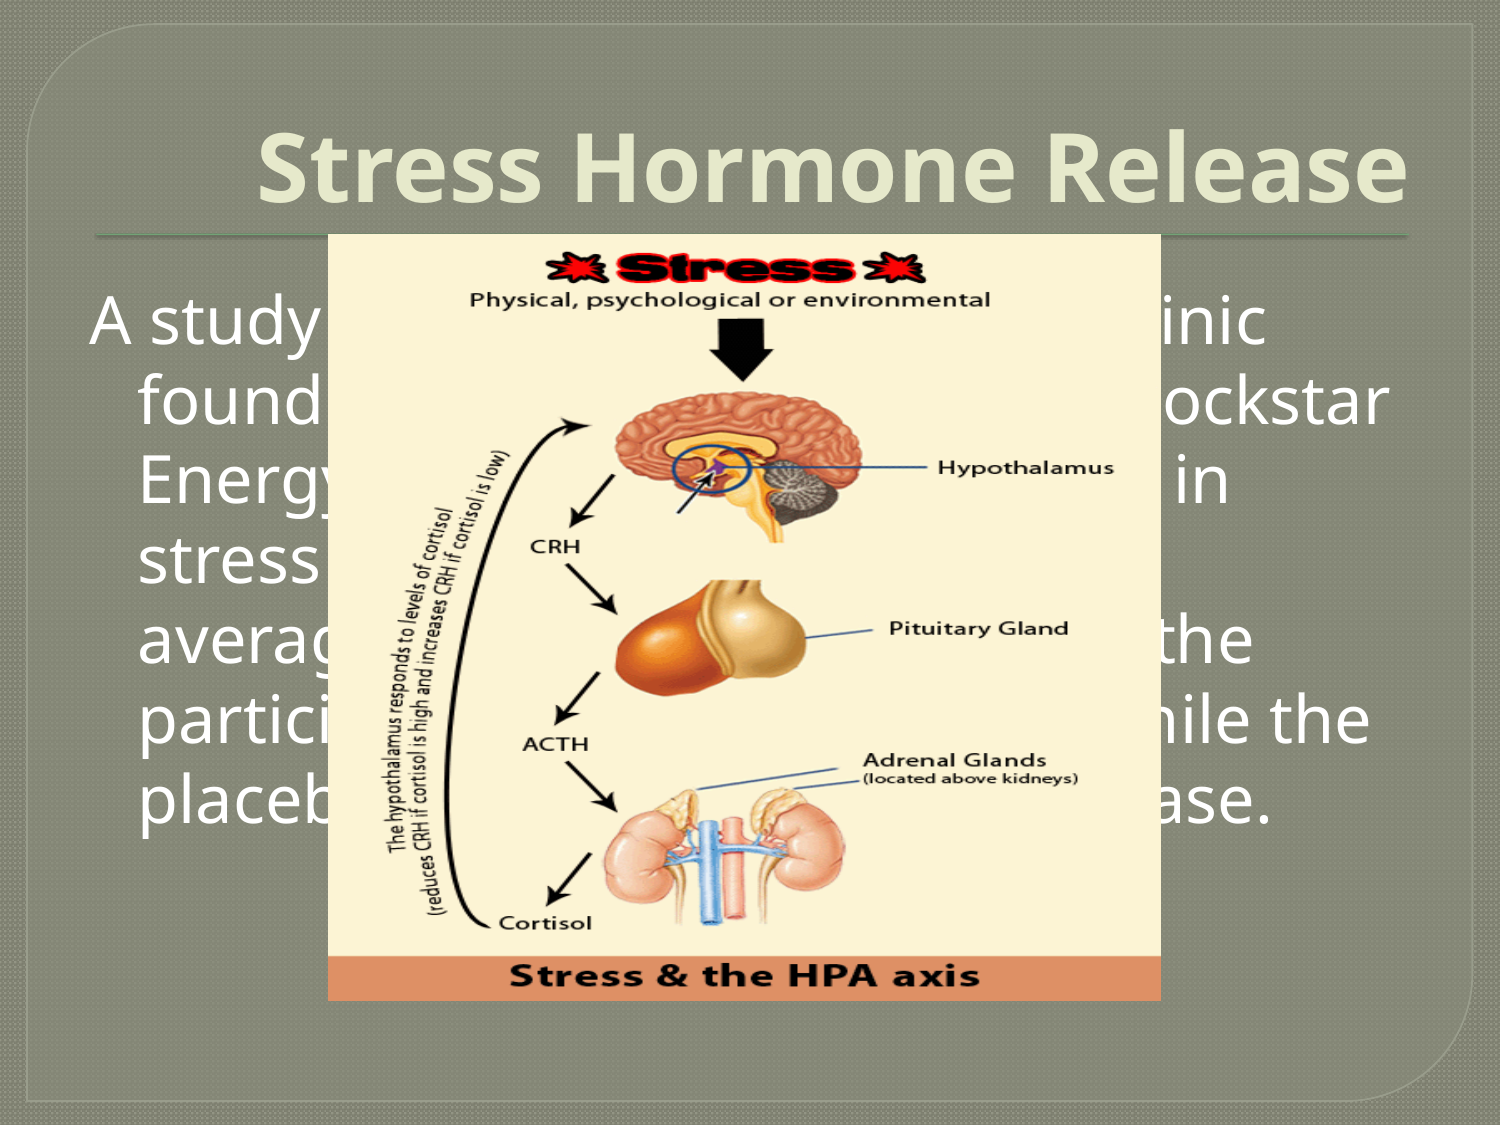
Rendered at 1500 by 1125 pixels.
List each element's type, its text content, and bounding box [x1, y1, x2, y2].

picture [327, 234, 1161, 1001]
list A study conducted by The Mayo Clinic found that a 240 mg version of Rockstar Energy Drink caused an increase in stress hormone release. The average norepinephrine level of the participants increased by 74% while the placebo only caused a 31% increase. [1160, 270, 1425, 1013]
title Stress Hormone Release [75, 41, 1425, 230]
list A study conducted by The Mayo Clinic found that a 240 mg version of Rockstar Energy Drink caused an increase in stress hormone release. The average norepinephrine level of the participants increased by 74% while the placebo only caused a 31% increase. [75, 270, 328, 1013]
